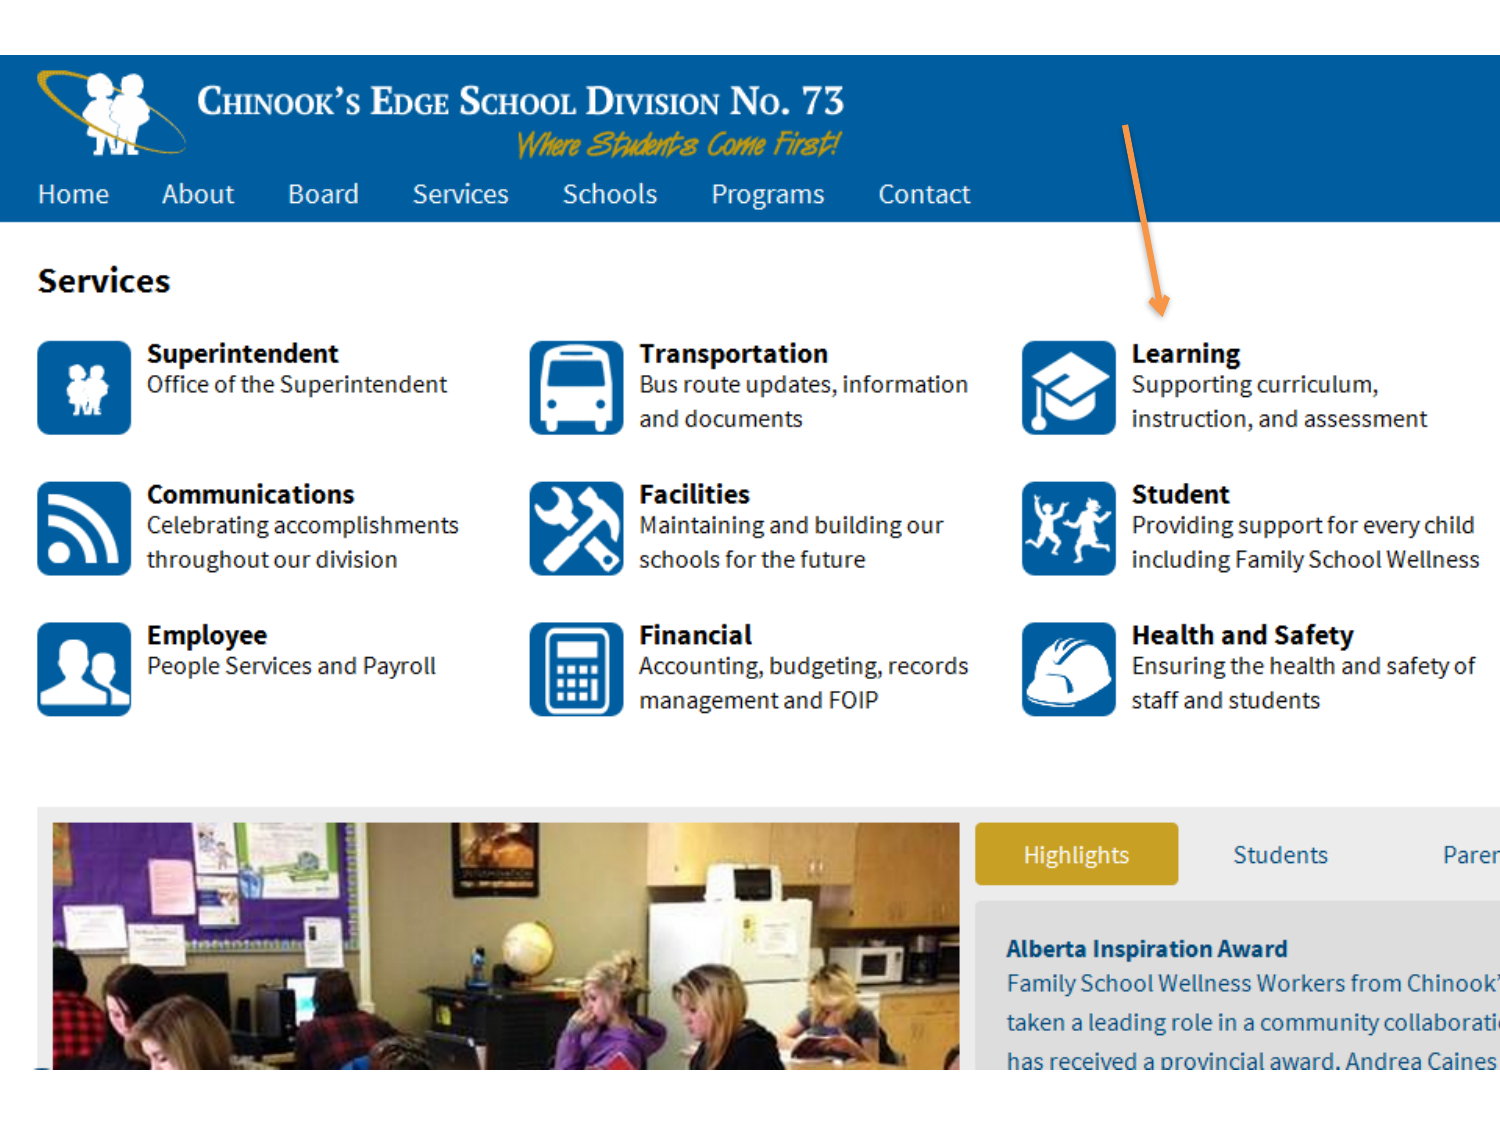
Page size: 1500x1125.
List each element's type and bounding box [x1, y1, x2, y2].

picture [0, 55, 1500, 1070]
text_box [1124, 124, 1163, 318]
